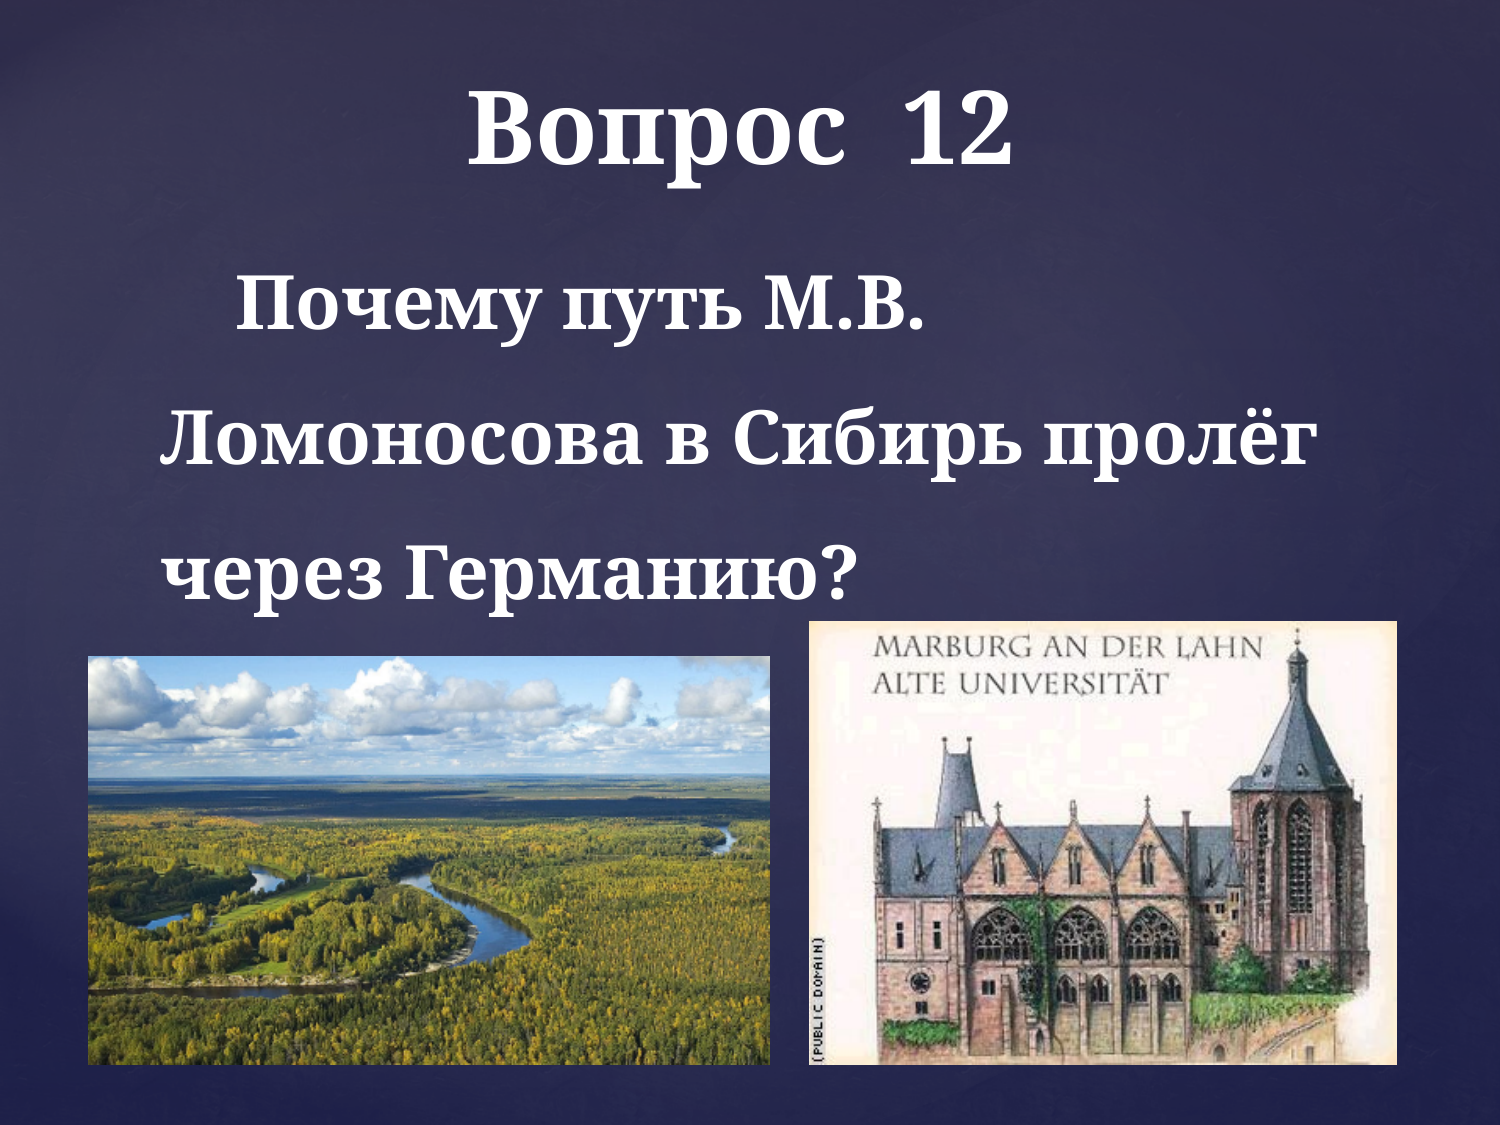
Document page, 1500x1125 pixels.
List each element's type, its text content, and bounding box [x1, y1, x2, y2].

picture [87, 656, 771, 1066]
list Почему путь М.В. Ломоносова в Сибирь пролёг через Германию? [100, 314, 1412, 915]
title Вопрос 12 [135, 42, 1374, 193]
picture [808, 621, 1398, 1066]
